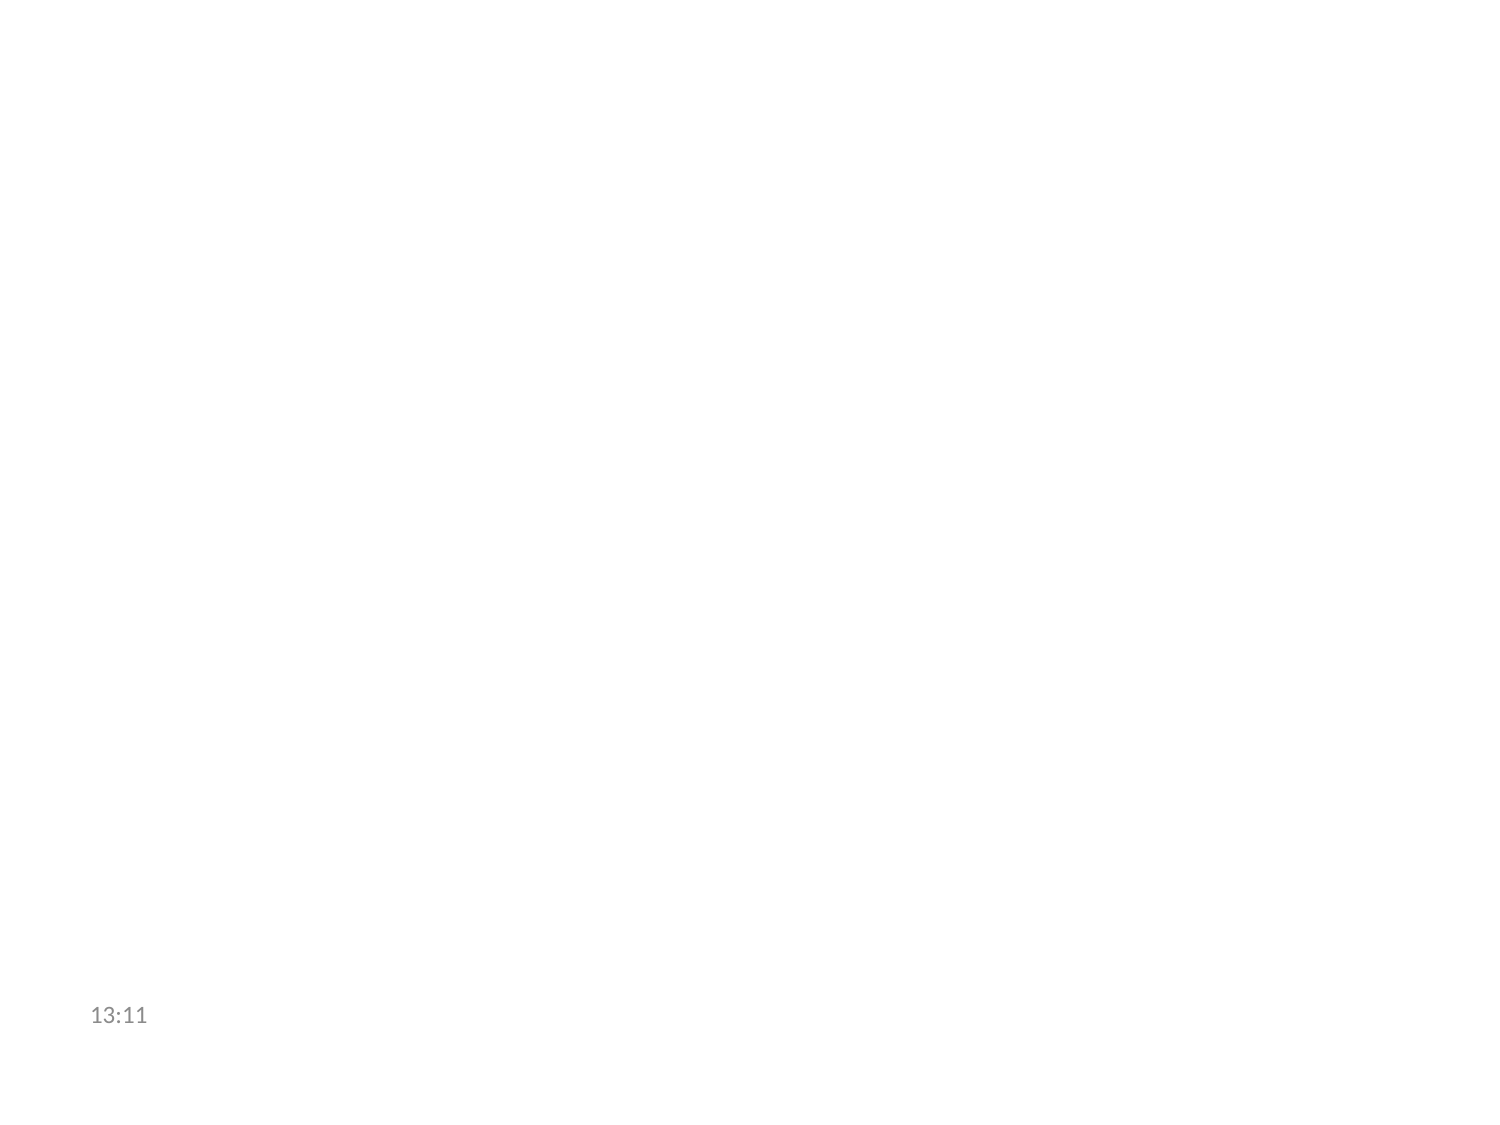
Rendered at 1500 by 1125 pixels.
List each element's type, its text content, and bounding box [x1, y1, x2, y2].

text_box 15:35 [75, 983, 425, 1044]
